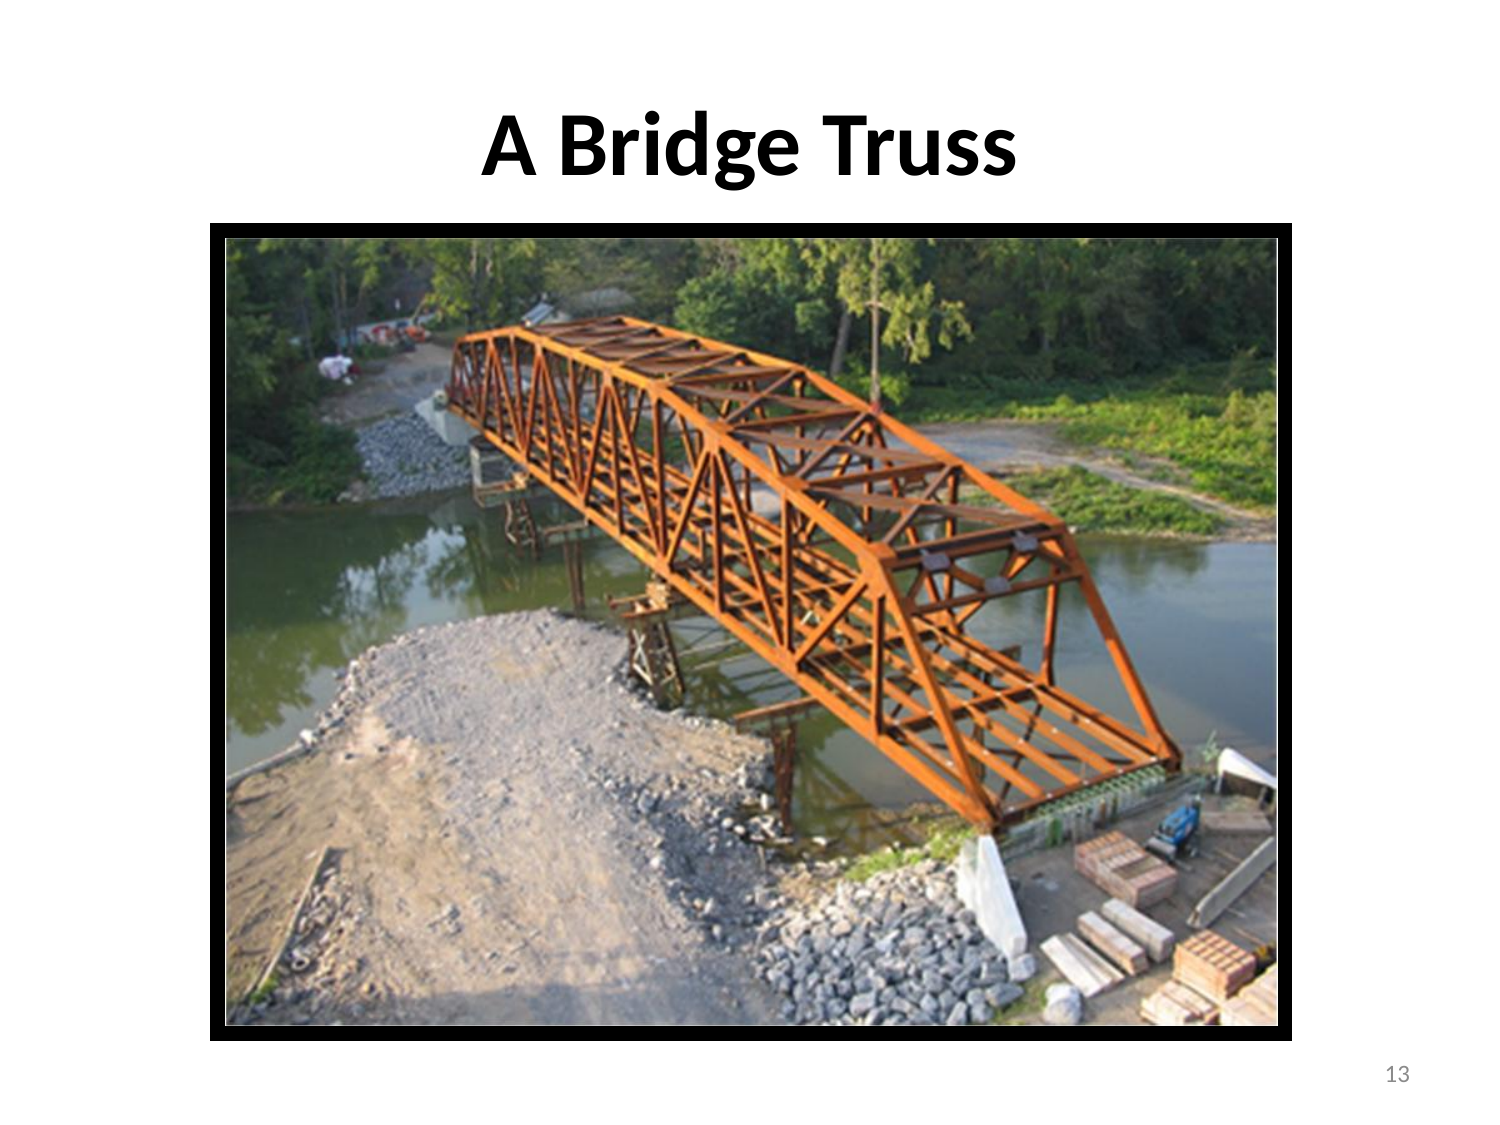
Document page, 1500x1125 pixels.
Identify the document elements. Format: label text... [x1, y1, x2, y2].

picture [224, 237, 1278, 1027]
slide_number 13 [1074, 1042, 1425, 1103]
title A Bridge Truss [75, 45, 1425, 233]
